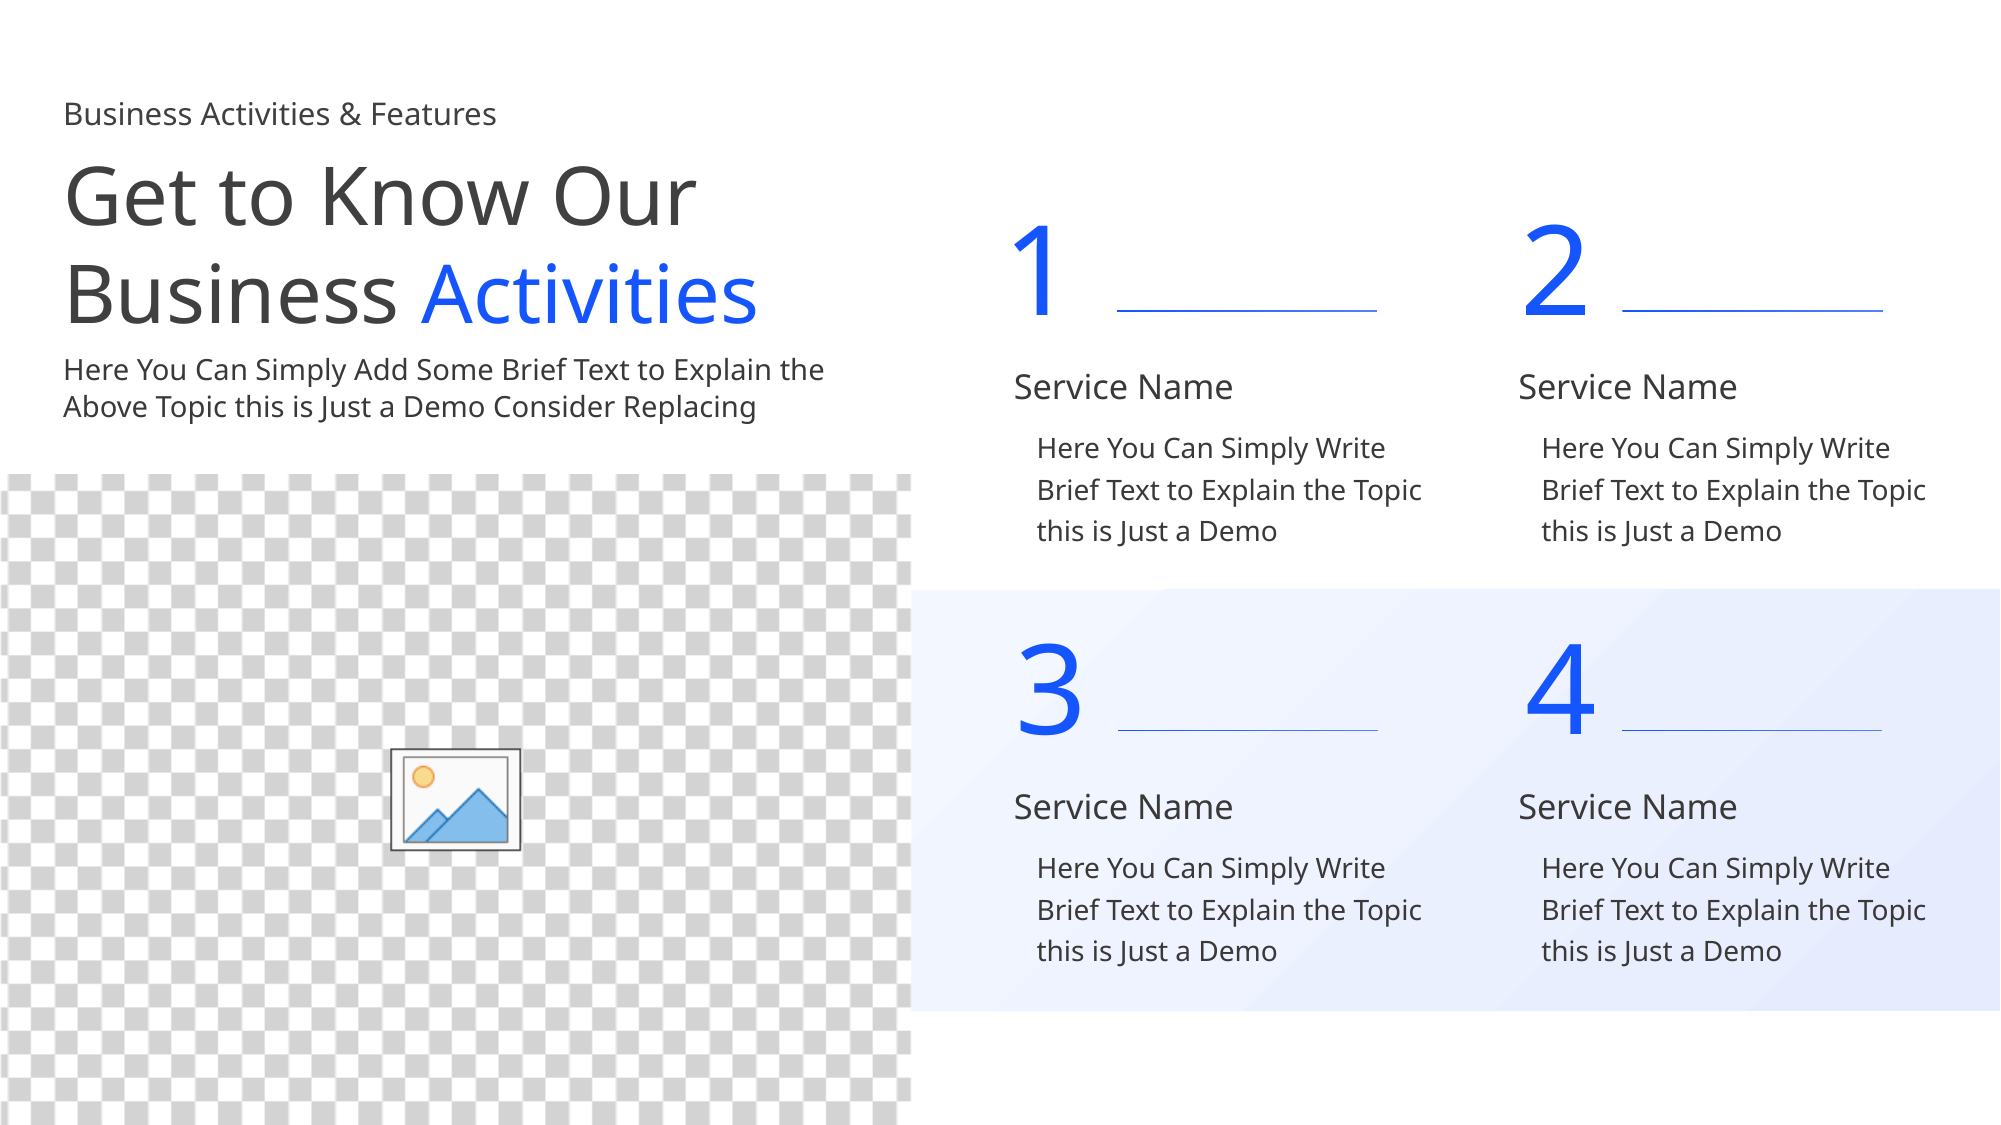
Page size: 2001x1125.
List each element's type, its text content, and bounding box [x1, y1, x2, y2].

text_box [912, 589, 2000, 1011]
text_box Get to Know Our Business Activities [48, 137, 912, 341]
text_box Business Activities & Features [48, 86, 912, 137]
text_box 4 [1510, 602, 1613, 768]
text_box Service Name [999, 357, 1461, 414]
text_box Here You Can Simply Write Brief Text to Explain the Topic this is Just a Demo [1021, 835, 1438, 975]
text_box Here You Can Simply Write Brief Text to Explain the Topic this is Just a Demo [1526, 414, 1942, 555]
text_box 2 [1505, 183, 1607, 348]
text_box 3 [1000, 602, 1102, 768]
text_box Here You Can Simply Write Brief Text to Explain the Topic this is Just a Demo [1021, 414, 1438, 555]
text_box 1 [988, 183, 1090, 348]
text_box Service Name [1503, 357, 1965, 414]
text_box Here You Can Simply Write Brief Text to Explain the Topic this is Just a Demo [1526, 835, 1942, 975]
text_box Service Name [999, 777, 1461, 834]
text_box Here You Can Simply Add Some Brief Text to Explain the Above Topic this is Just a Demo Consider Replacing [48, 341, 912, 431]
picture [0, 474, 912, 1125]
text_box Service Name [1503, 777, 1965, 834]
